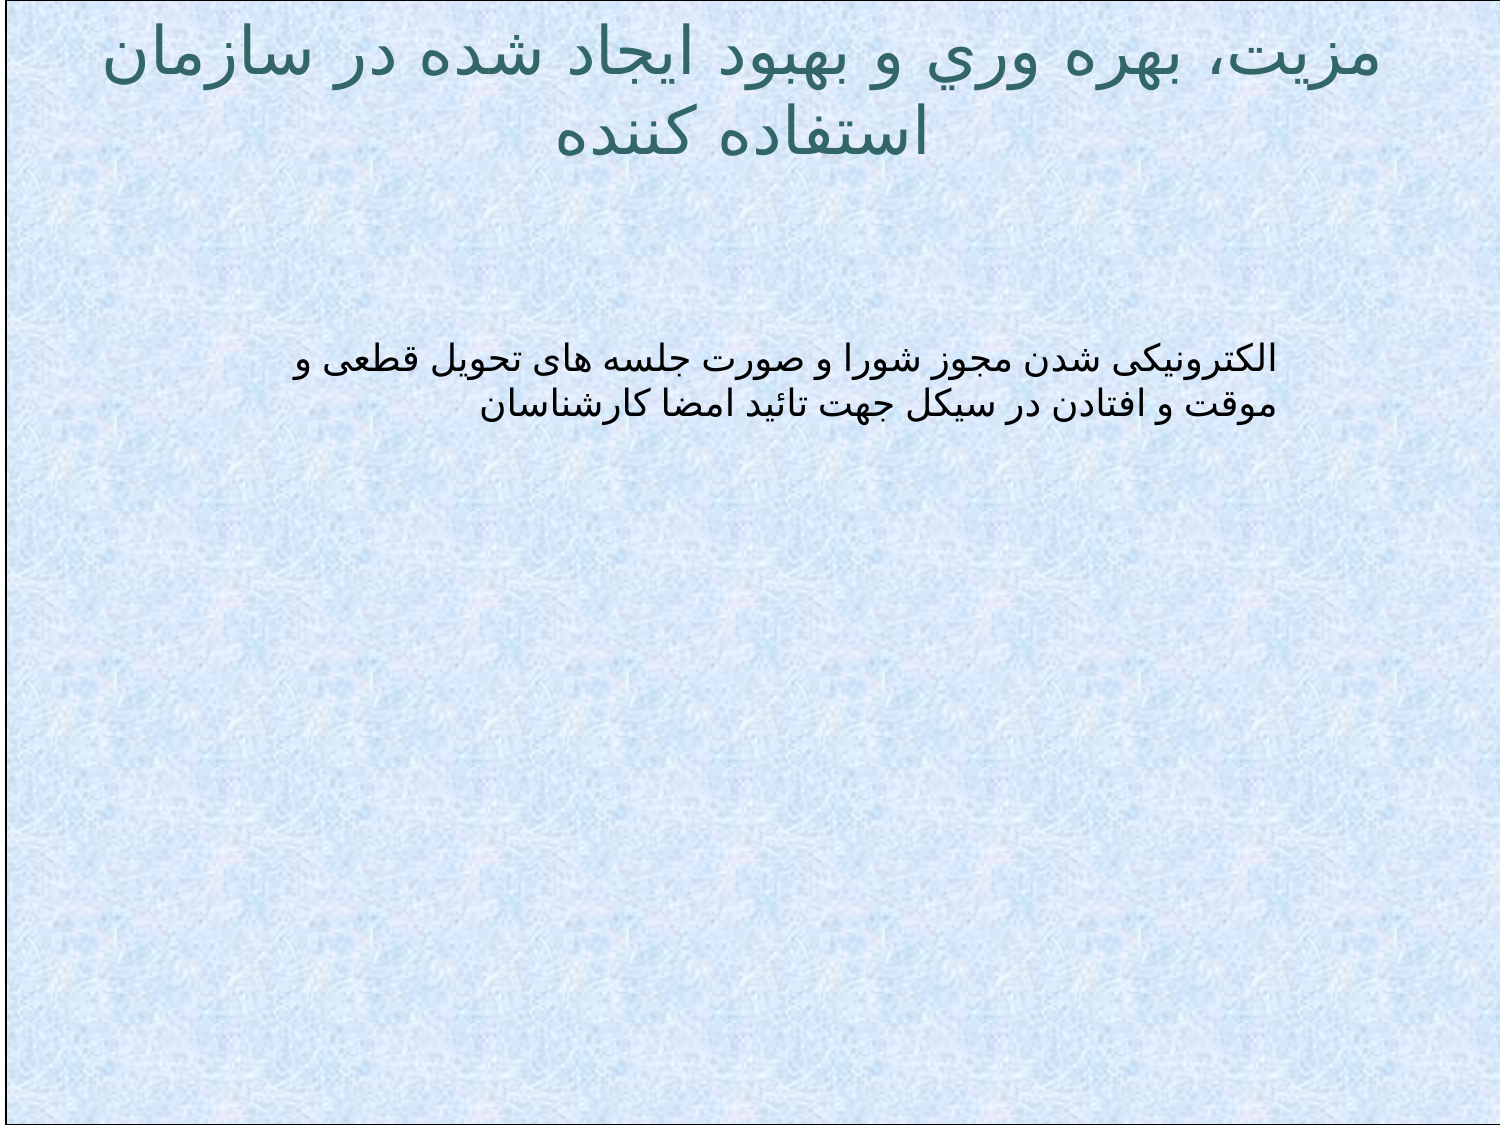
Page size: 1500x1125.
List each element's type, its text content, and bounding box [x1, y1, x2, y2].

text_box الکترونیکی شدن مجوز شورا و صورت جلسه های تحویل قطعی و موقت و افتادن در سیکل جهت تائید امضا کارشناسان [265, 326, 1294, 431]
text_box مزيت، بهره وري و بهبود ايجاد شده در سازمان استفاده كننده [68, 87, 1418, 175]
text_box [5, 0, 1500, 1125]
